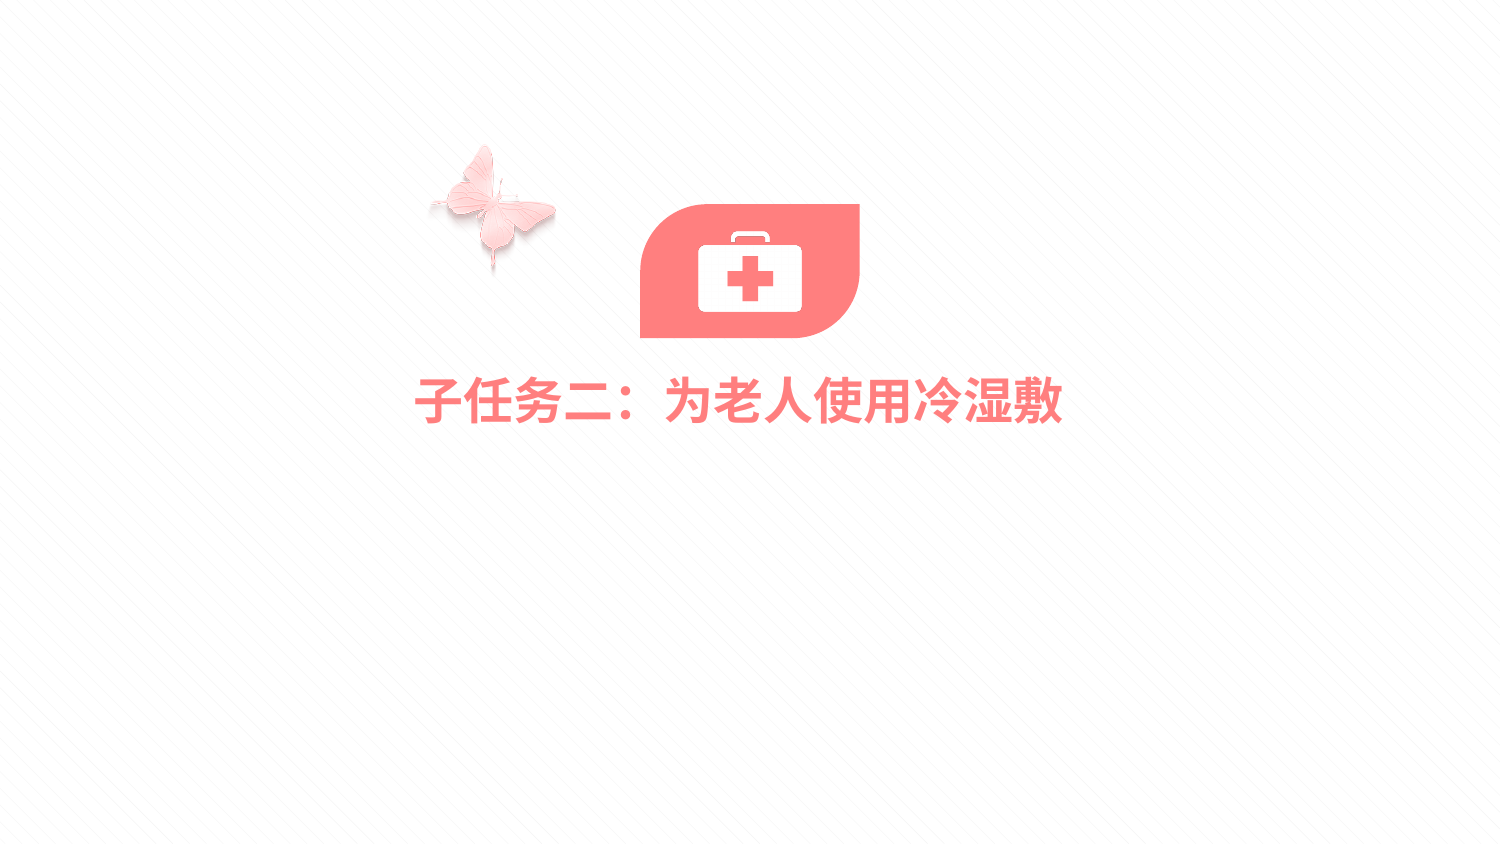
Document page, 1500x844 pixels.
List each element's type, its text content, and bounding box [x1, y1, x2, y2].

picture [422, 132, 584, 279]
text_box 子任务二：为老人使用冷湿敷 [398, 362, 1079, 437]
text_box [640, 204, 860, 339]
